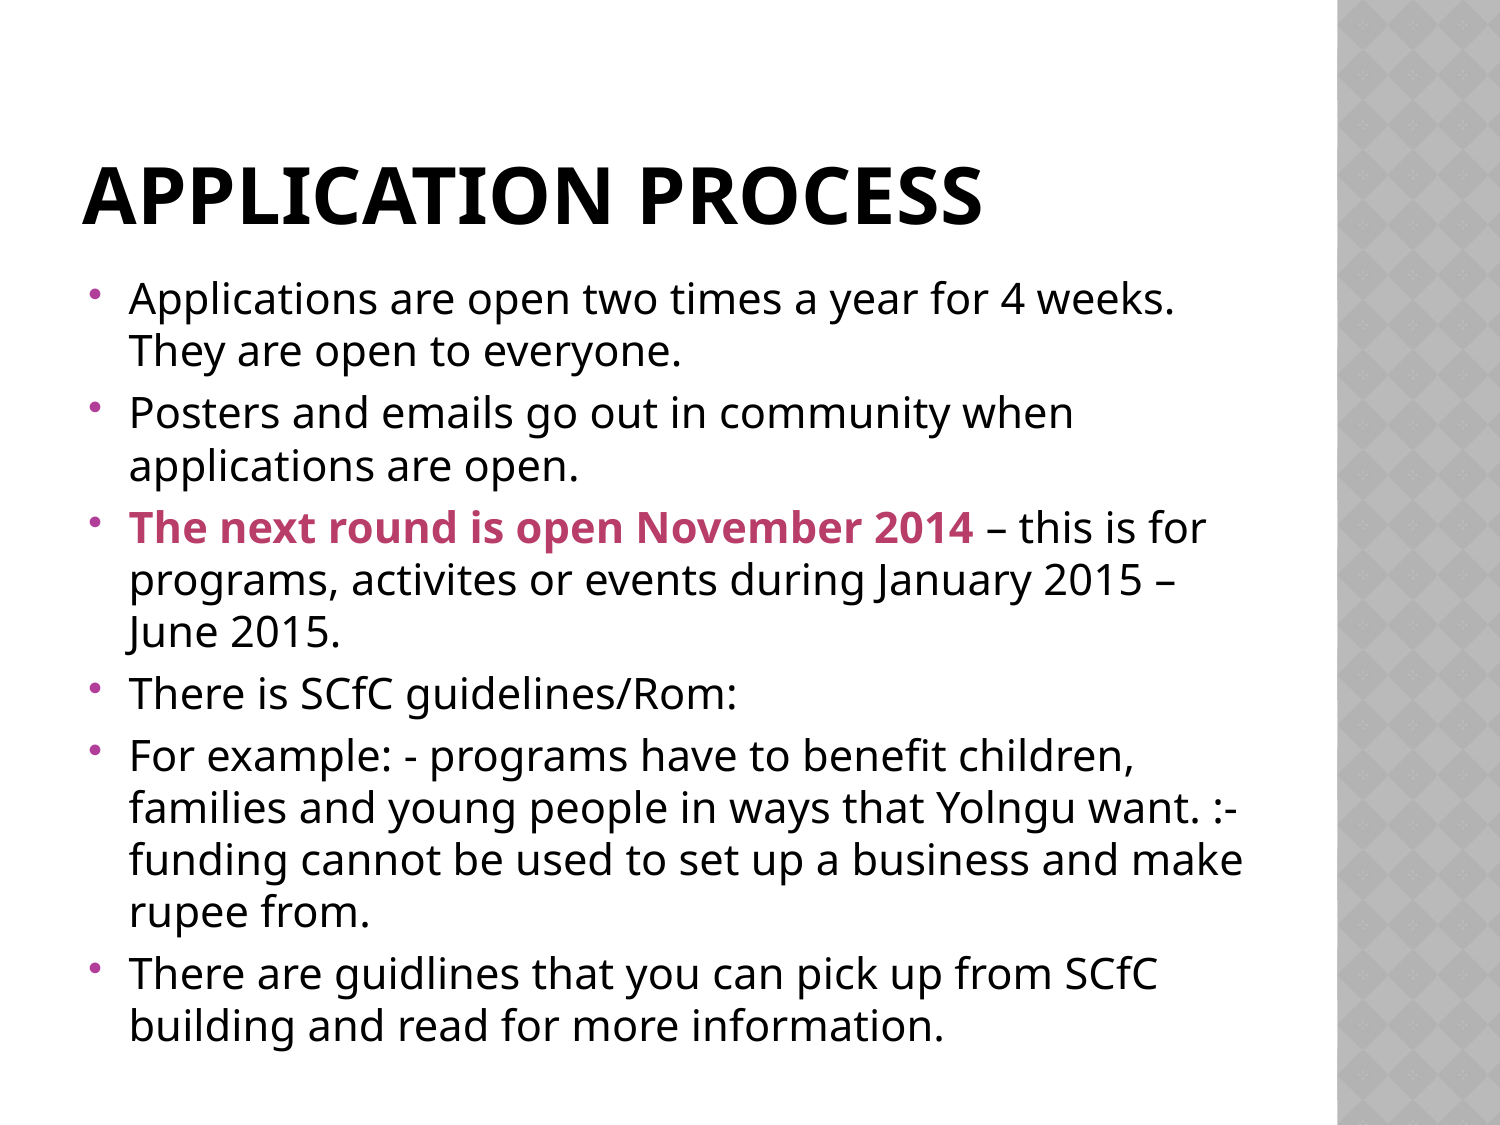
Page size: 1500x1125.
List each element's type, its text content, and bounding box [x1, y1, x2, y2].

list Applications are open two times a year for 4 weeks. They are open to everyone. Posters and emails go out in community when applications are open. The next round is open November 2014 – this is for programs, activites or events during January 2015 – June 2015. There is SCfC guidelines/Rom: For example: - programs have to benefit children, families and young people in ways that Yolngu want. :- funding cannot be used to set up a business and make rupee from. There are guidlines that you can pick up from SCfC building and read for more information. [75, 264, 1263, 1059]
title Application process [75, 52, 1263, 240]
